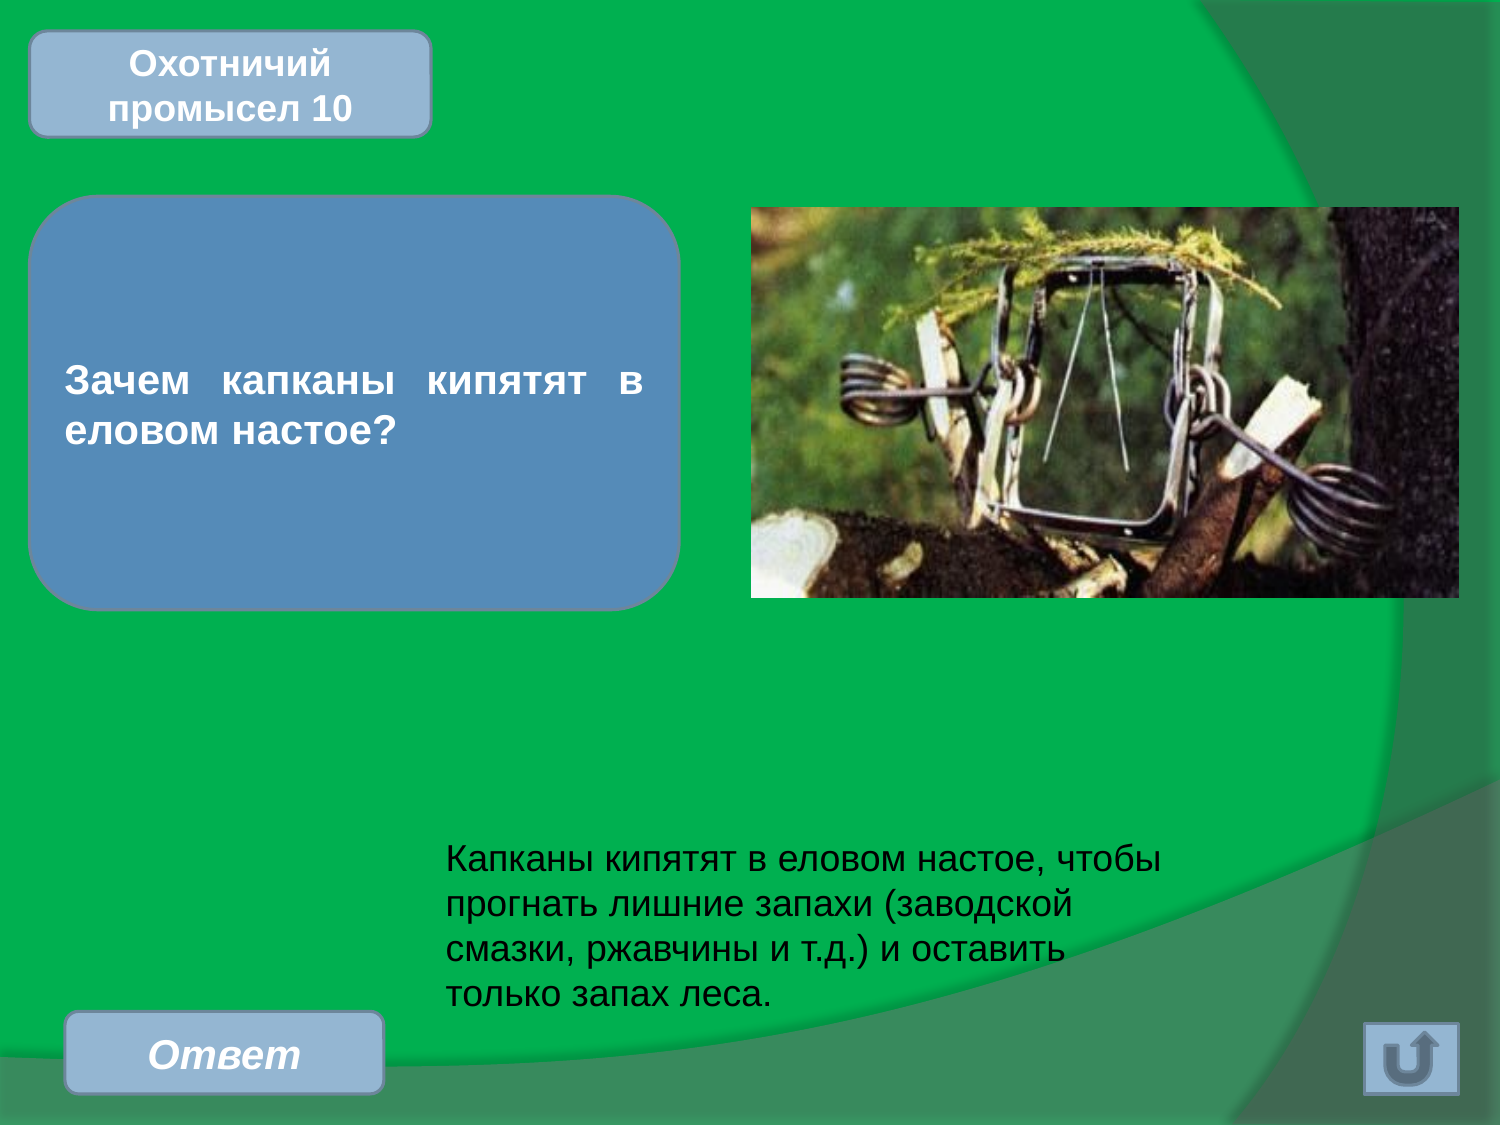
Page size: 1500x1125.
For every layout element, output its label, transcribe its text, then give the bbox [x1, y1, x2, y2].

text_box Зачем капканы кипятят в еловом настое? [27, 194, 681, 612]
text_box Капканы кипятят в еловом настое, чтобы прогнать лишние запахи (заводской смазки, ржавчины и т.д.) и оставить только запах леса. [430, 826, 1181, 1021]
text_box Ответ [63, 1009, 386, 1096]
picture [750, 207, 1460, 599]
text_box Охотничий промысел 10 [27, 29, 433, 139]
text_box [1363, 1022, 1460, 1096]
